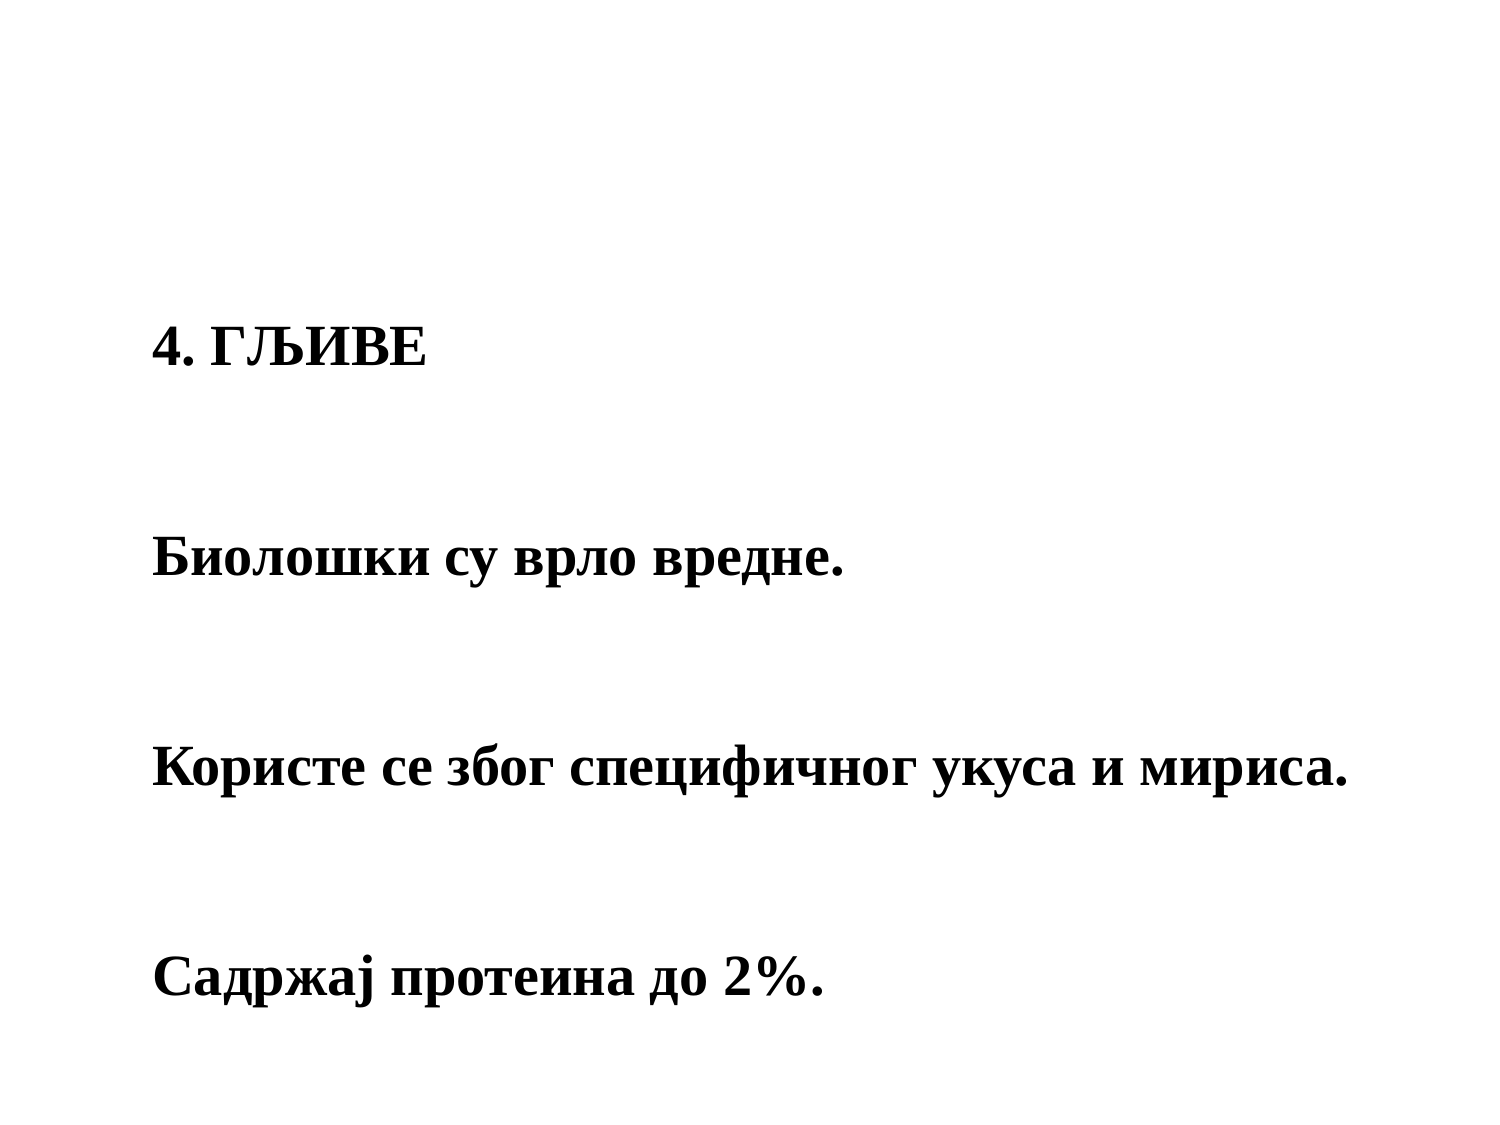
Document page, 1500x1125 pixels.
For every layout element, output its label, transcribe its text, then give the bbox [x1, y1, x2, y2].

text_box 4. ГЉИВЕ Биолошки су врло вредне. Користе се због специфичног укуса и мириса. Садржај протеина до 2%. [137, 299, 1413, 1075]
